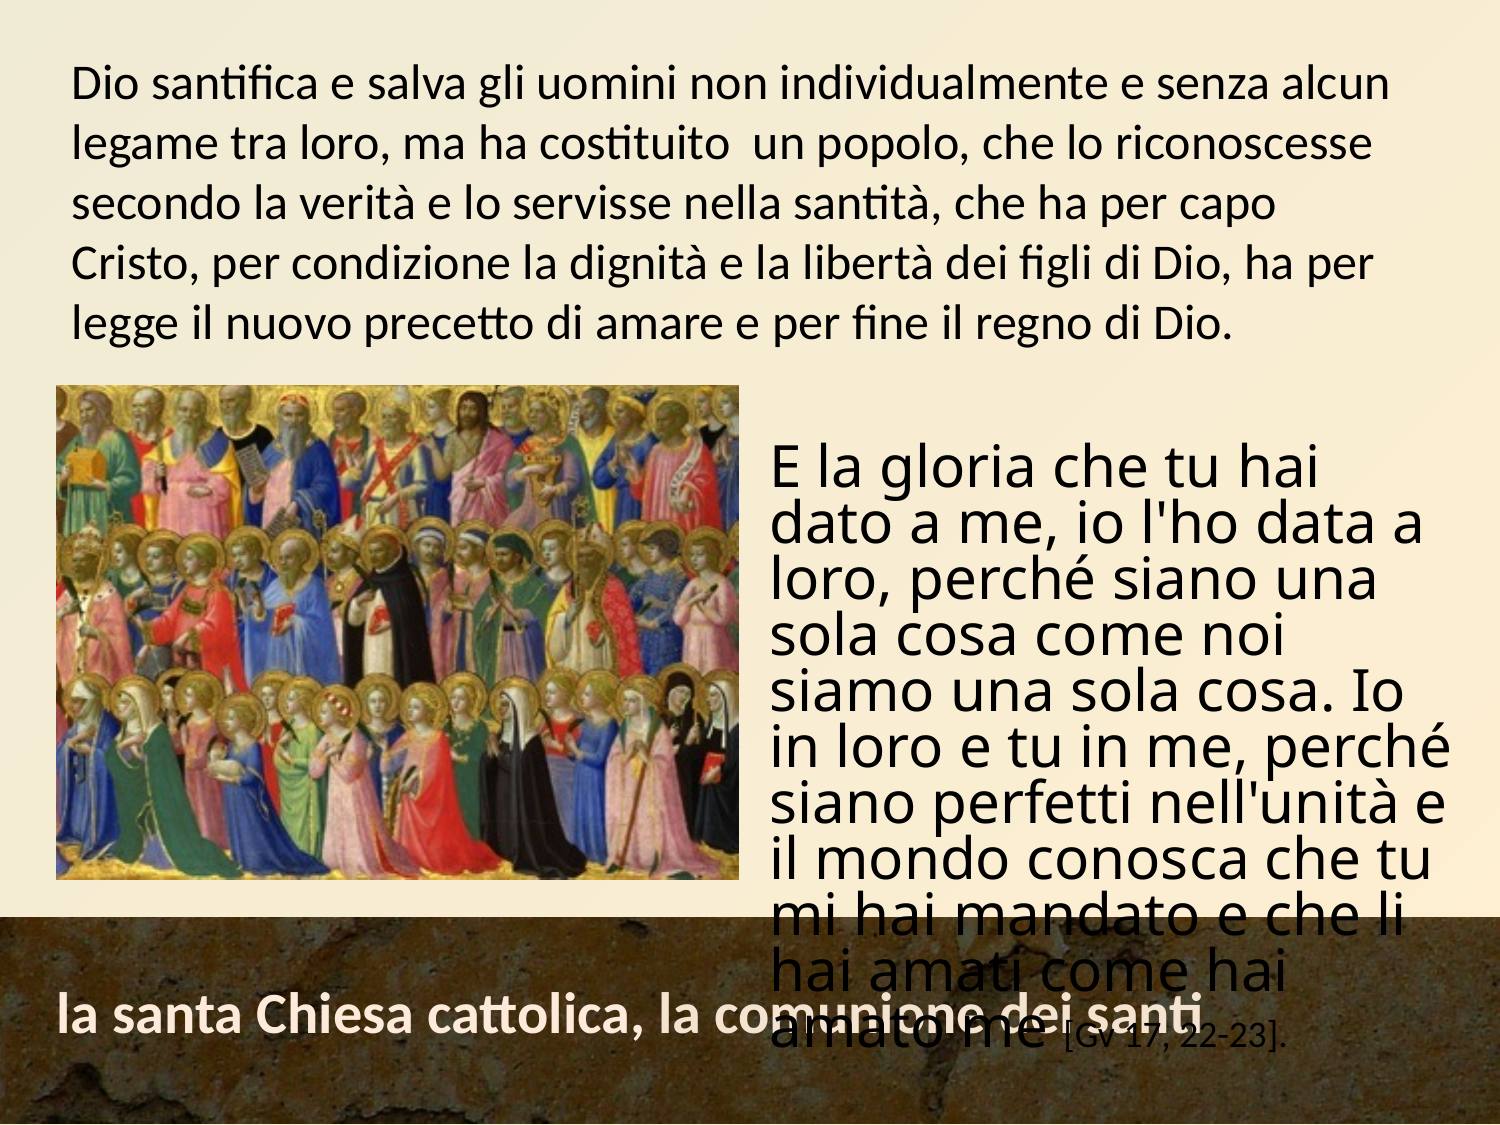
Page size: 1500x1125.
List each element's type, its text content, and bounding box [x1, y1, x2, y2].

text_box Dio santifica e salva gli uomini non individualmente e senza alcun legame tra loro, ma ha costituito un popolo, che lo riconoscesse secondo la verità e lo servisse nella santità, che ha per capo Cristo, per condizione la dignità e la libertà dei figli di Dio, ha per legge il nuovo precetto di amare e per fine il regno di Dio. [56, 42, 1420, 358]
picture [0, 917, 1500, 1124]
text_box E la gloria che tu hai dato a me, io l'ho data a loro, perché siano una sola cosa come noi siamo una sola cosa. Io in loro e tu in me, perché siano perfetti nell'unità e il mondo conosca che tu mi hai mandato e che li hai amati come hai amato me [Gv 17, 22-23]. [754, 435, 1471, 1066]
picture [56, 385, 739, 883]
text_box la santa Chiesa cattolica, la comunione dei santi [41, 968, 754, 1053]
